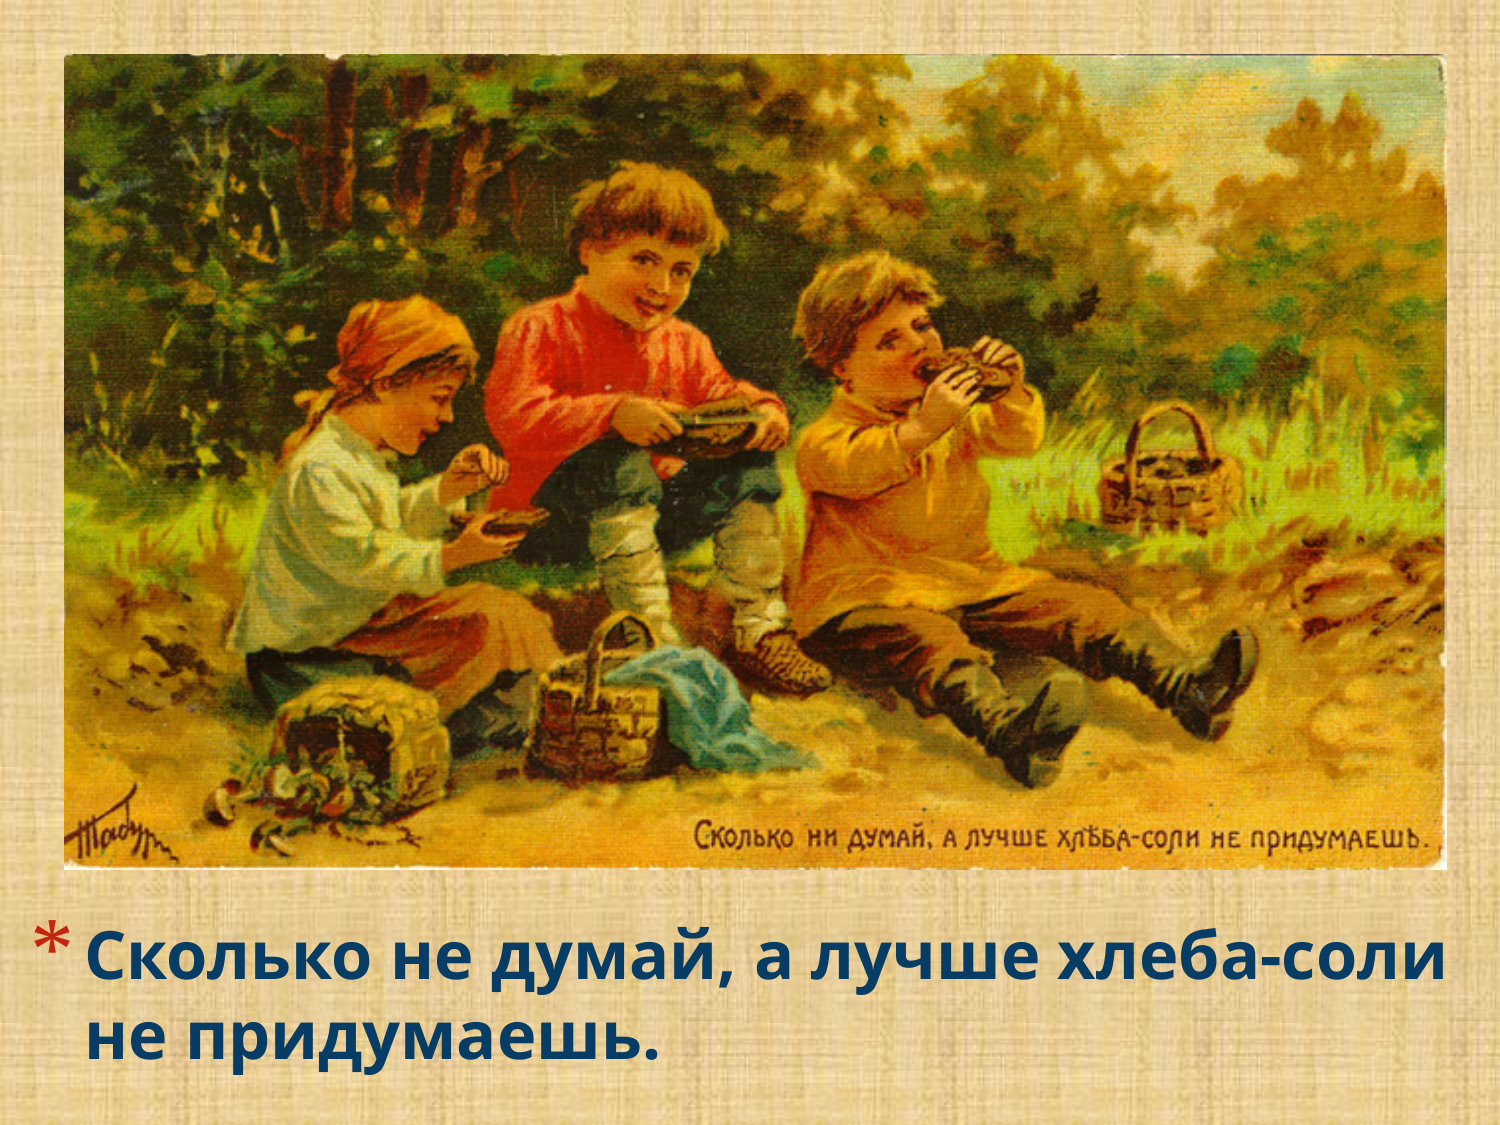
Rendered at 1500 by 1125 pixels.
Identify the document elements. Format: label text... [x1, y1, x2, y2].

title Сколько не думай, а лучше хлеба-соли не придумаешь. [16, 905, 1499, 1083]
picture [0, 0, 1500, 1125]
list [64, 54, 1448, 870]
